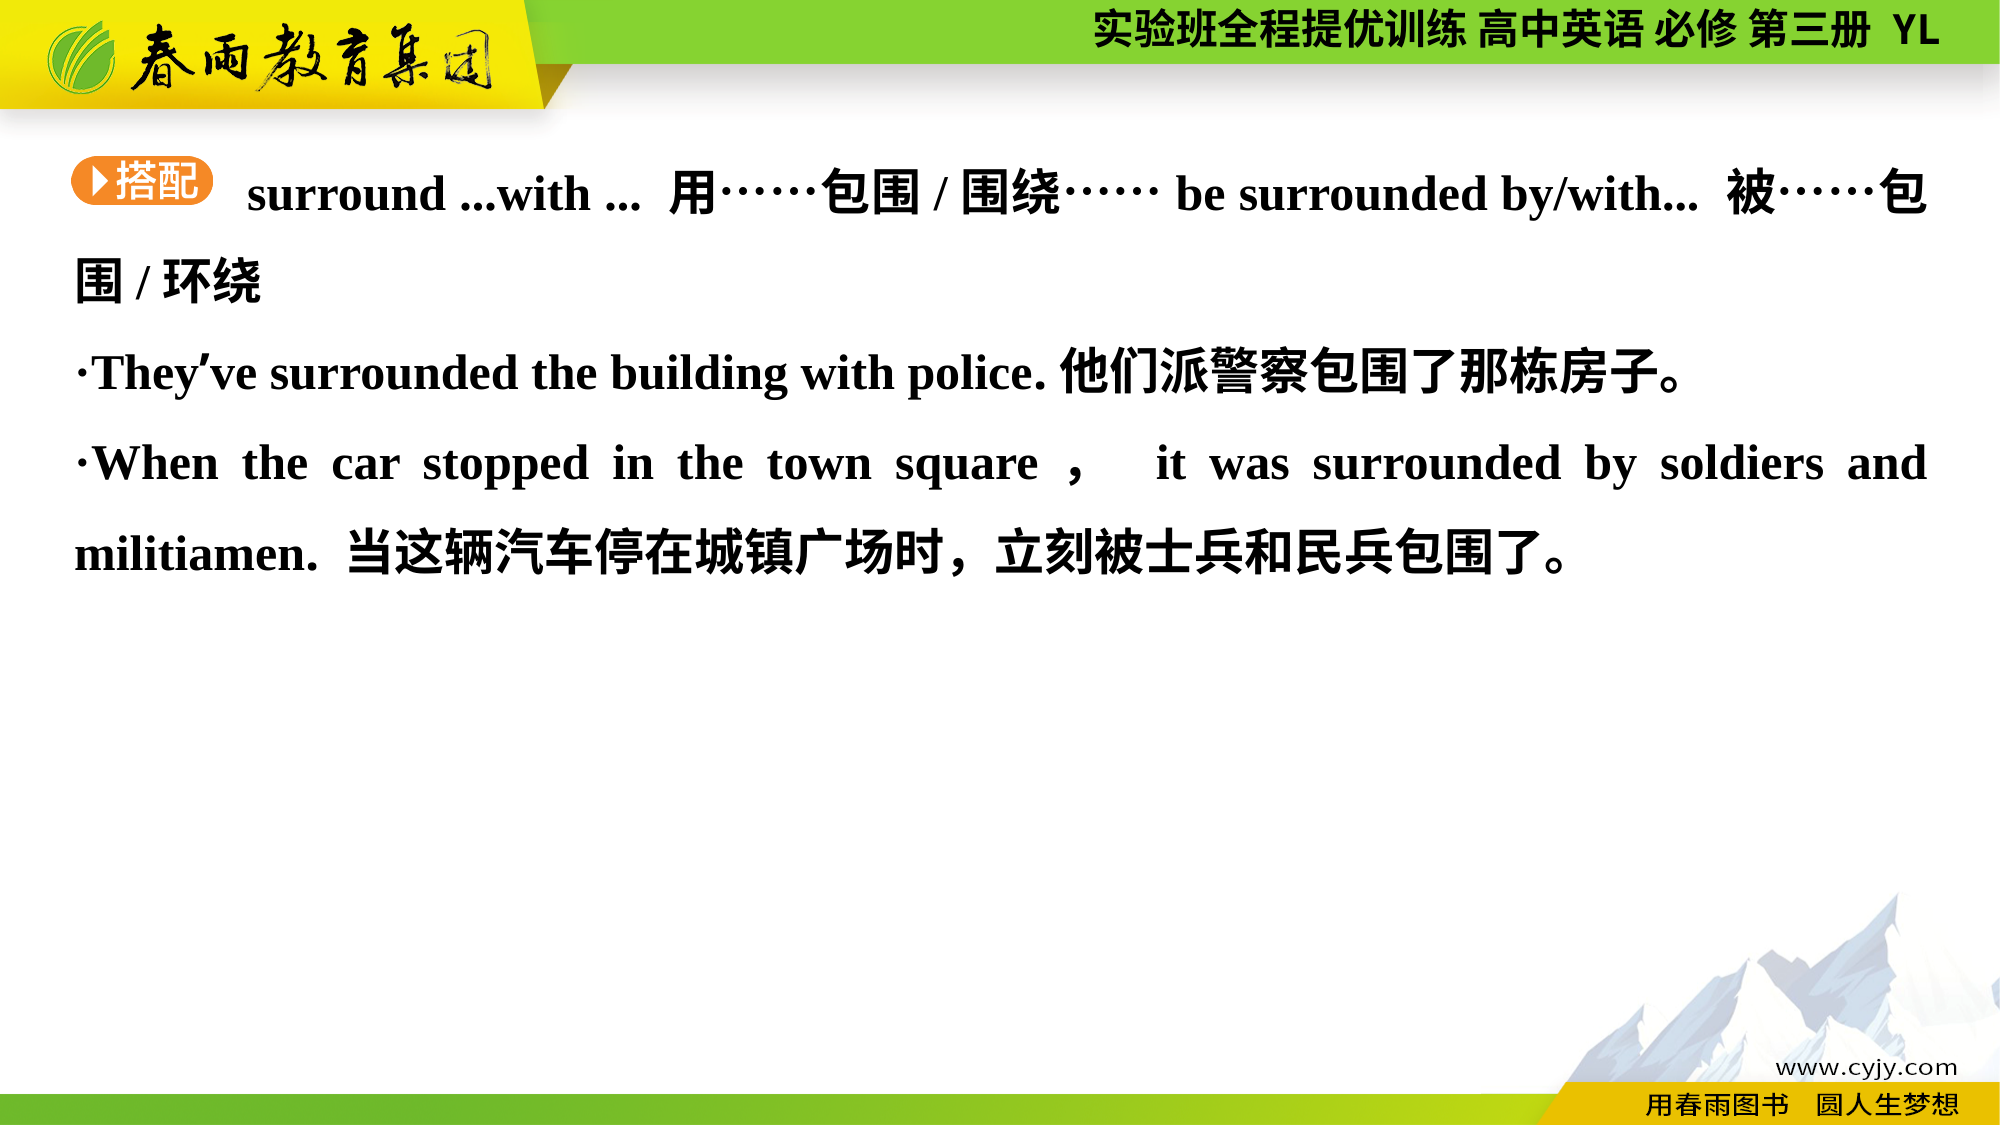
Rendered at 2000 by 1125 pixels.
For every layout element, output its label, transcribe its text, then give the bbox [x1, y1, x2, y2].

picture [0, 0, 2000, 1125]
list surround ...with ... 用……包围/围绕……be surrounded by/with... 被……包围/环绕 ·They’ve surrounded the building with police.他们派警察包围了那栋房子。 ·When the car stopped in the town square， it was surrounded by soldiers and militiamen. 当这辆汽车停在城镇广场时，立刻被士兵和民兵包围了。 [59, 122, 1944, 592]
